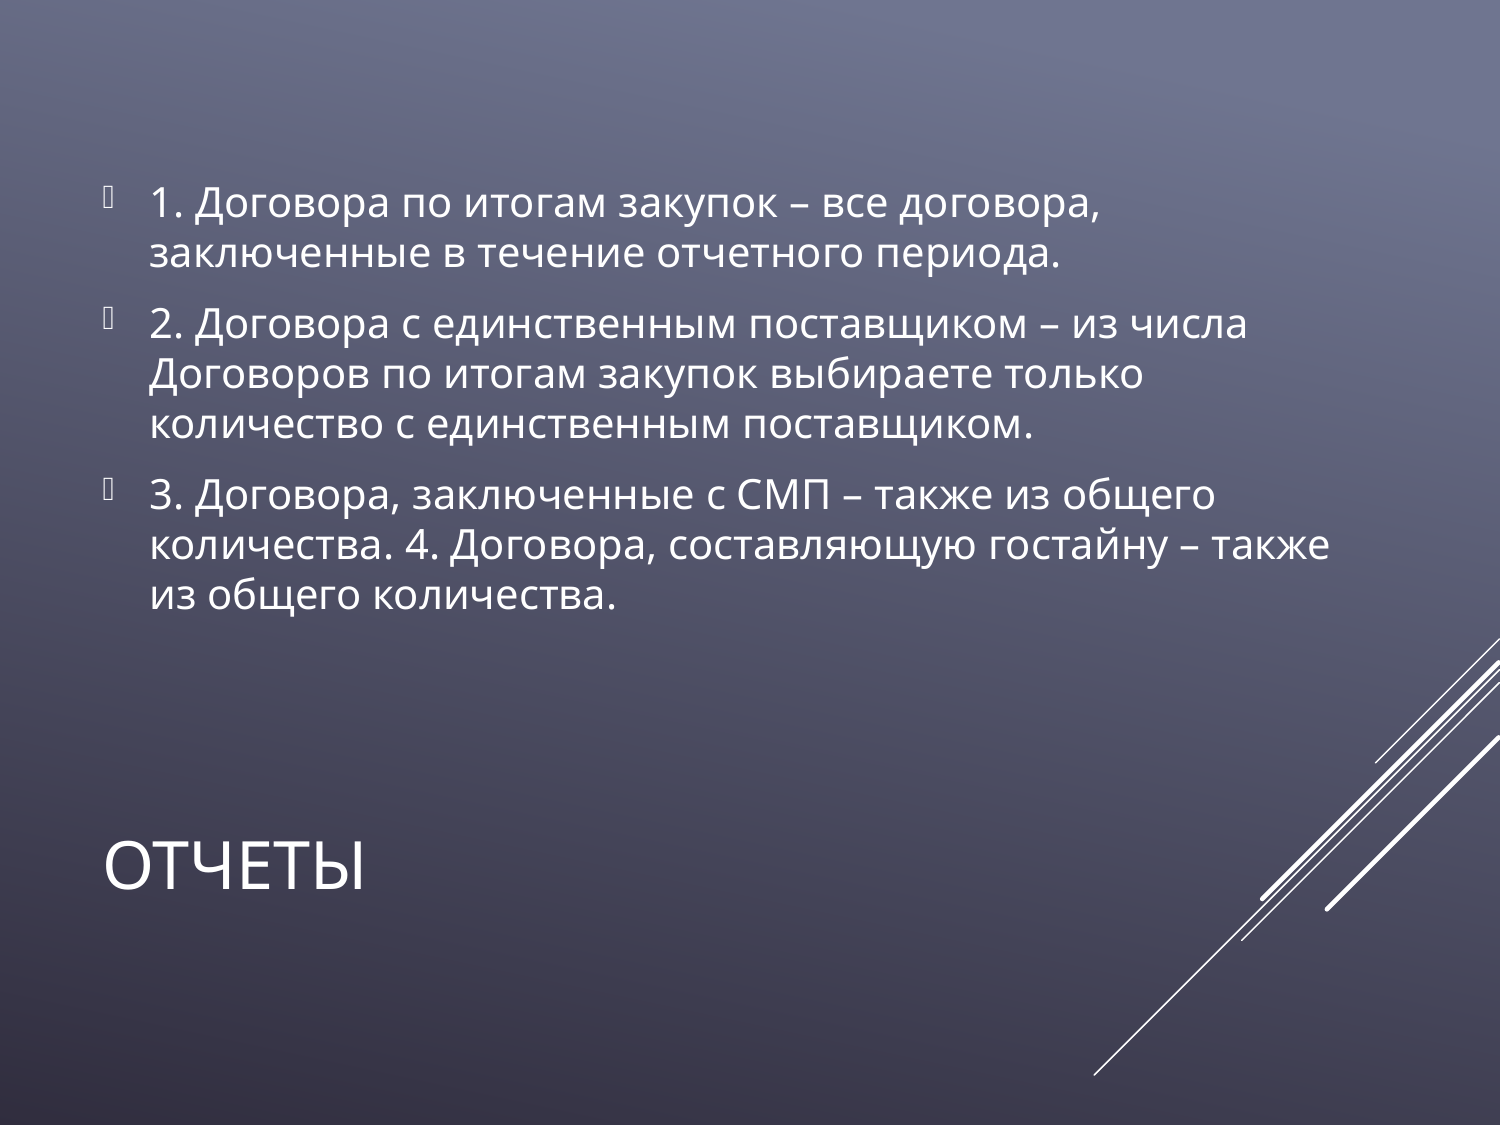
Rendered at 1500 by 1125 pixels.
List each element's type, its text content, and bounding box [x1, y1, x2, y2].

list 1. Договора по итогам закупок – все договора, заключенные в течение отчетного периода. 2. Договора с единственным поставщиком – из числа Договоров по итогам закупок выбираете только количество с единственным поставщиком. 3. Договора, заключенные с СМП – также из общего количества. 4. Договора, составляющую гостайну – также из общего количества. [87, 87, 1360, 706]
title ОТЧЕТЫ [87, 737, 1163, 988]
